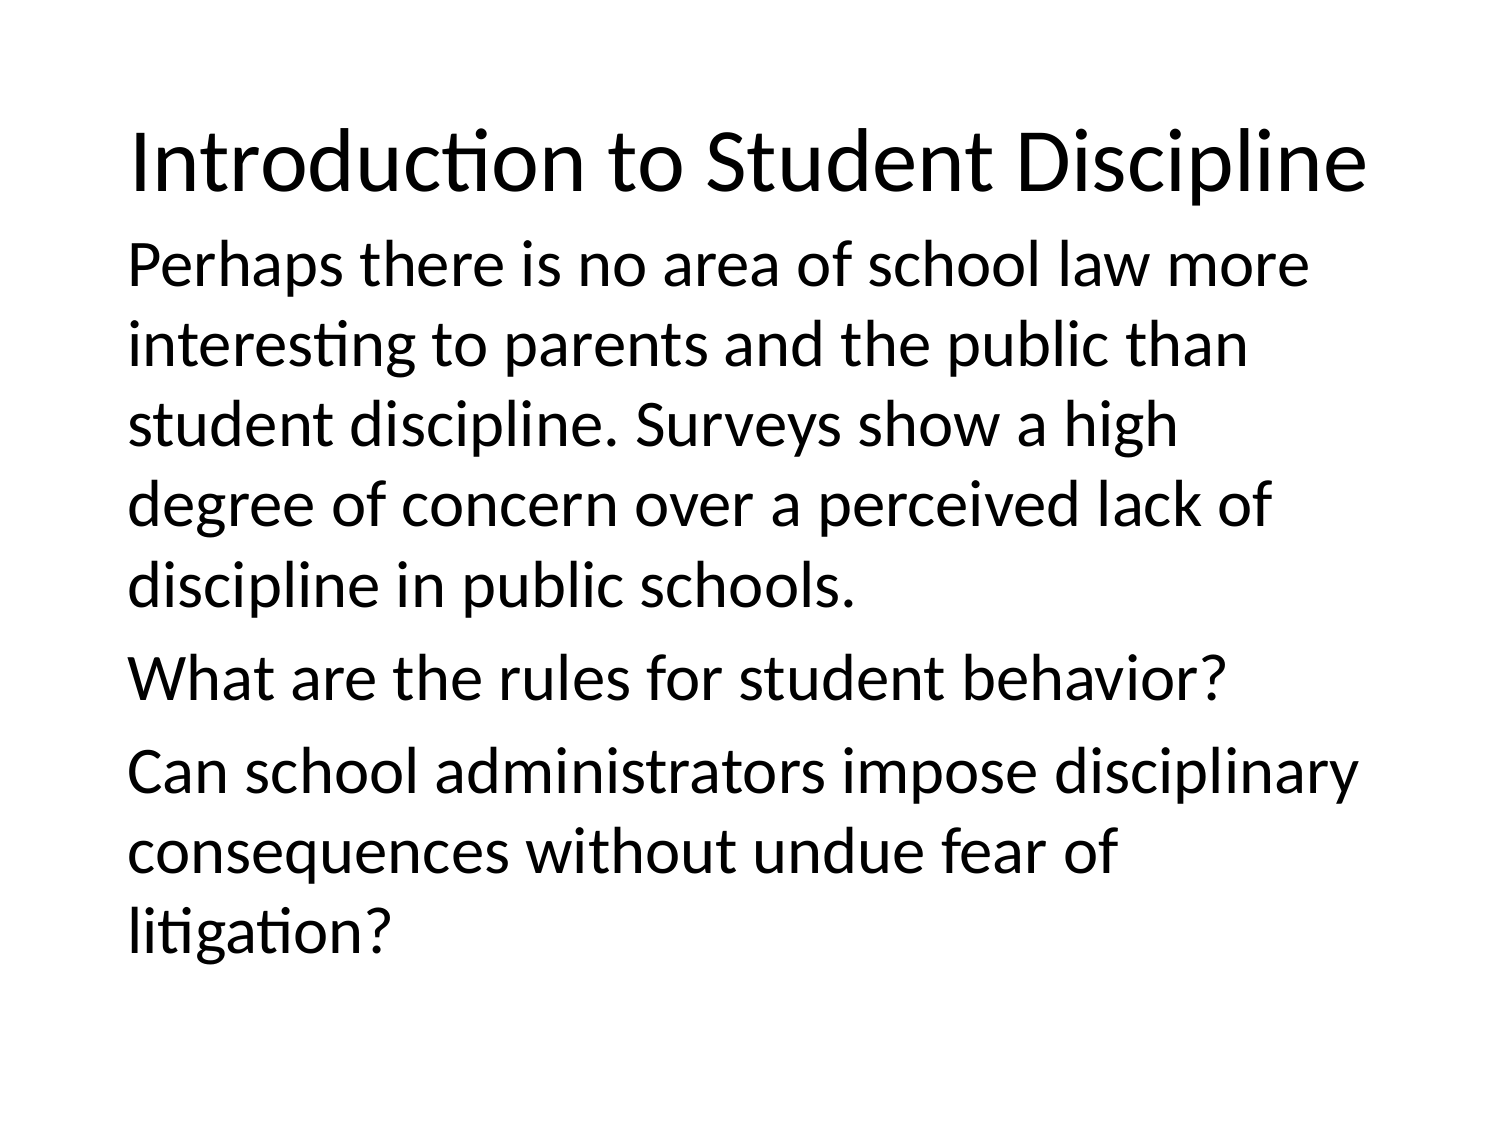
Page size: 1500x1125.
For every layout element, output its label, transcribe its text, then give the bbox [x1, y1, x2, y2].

subtitle Perhaps there is no area of school law more interesting to parents and the public than student discipline. Surveys show a high degree of concern over a perceived lack of discipline in public schools. What are the rules for student behavior? Can school administrators impose disciplinary consequences without undue fear of litigation? [112, 212, 1388, 1013]
title Introduction to Student Discipline [112, 87, 1388, 212]
